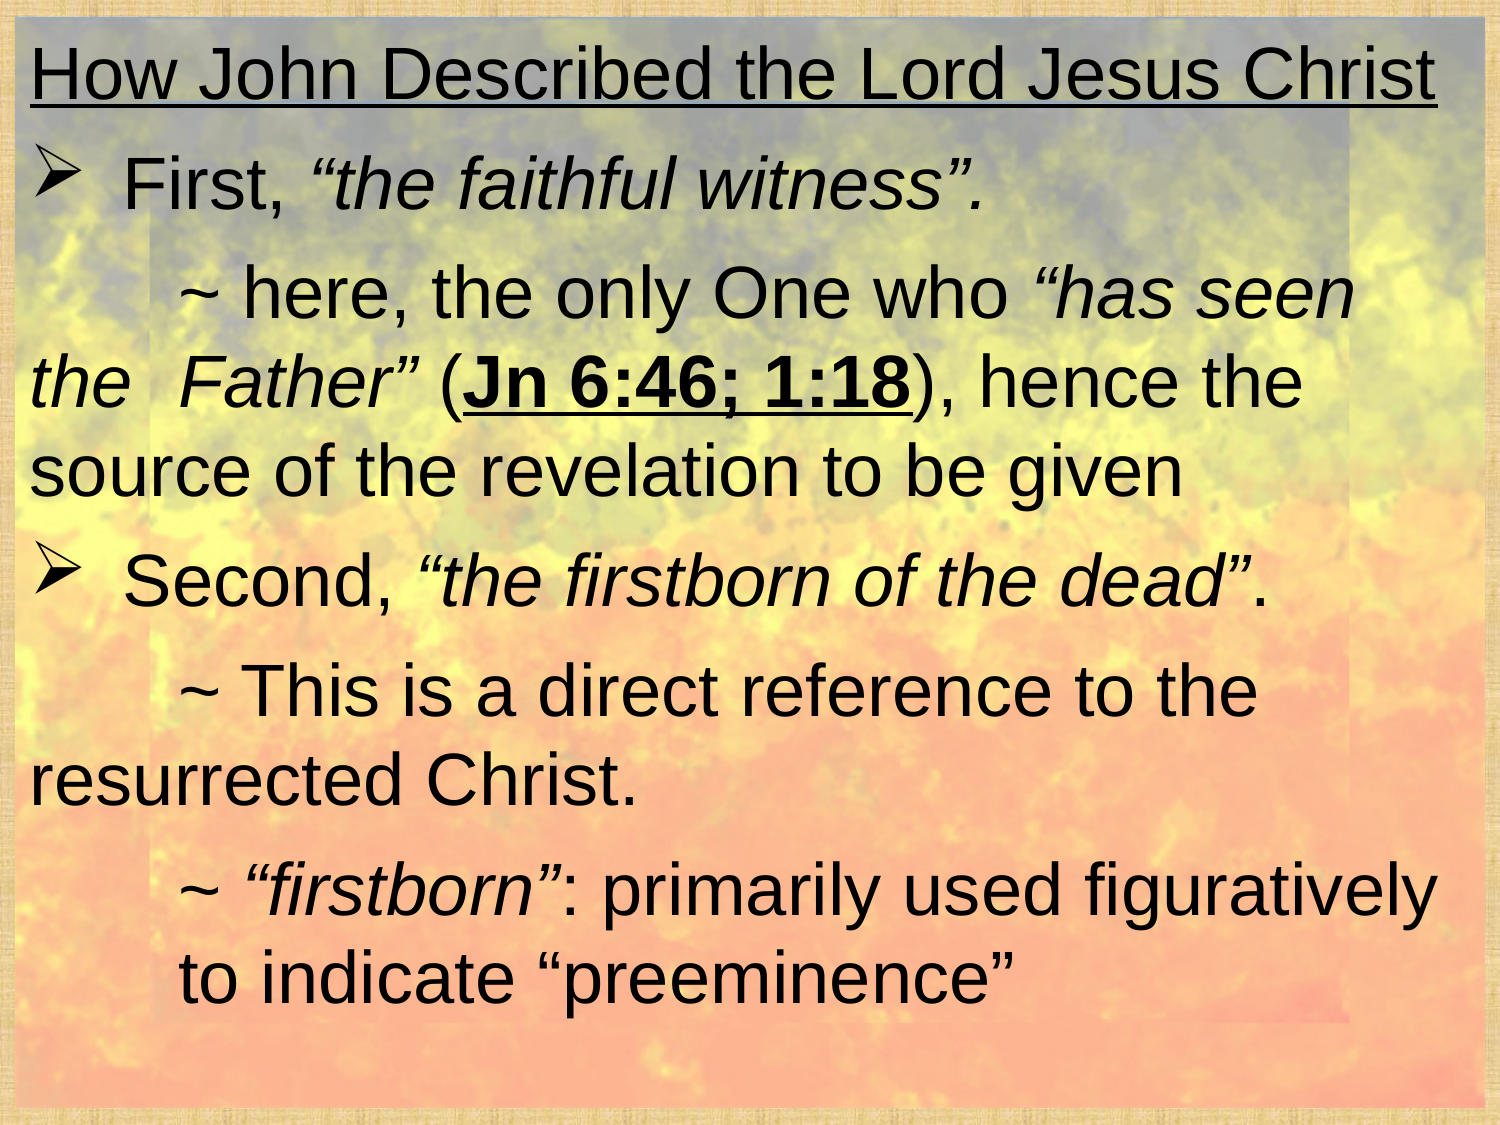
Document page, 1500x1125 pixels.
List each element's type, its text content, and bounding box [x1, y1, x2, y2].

picture [0, 0, 1500, 1125]
subtitle How John Described the Lord Jesus Christ First, “the faithful witness”. ~ here, the only One who “has seen the Father” (Jn 6:46; 1:18), hence the source of the revelation to be given Second, “the firstborn of the dead”. ~ This is a direct reference to the resurrected Christ. ~ “firstborn”: primarily used figuratively to indicate “preeminence” [14, 17, 1486, 1108]
